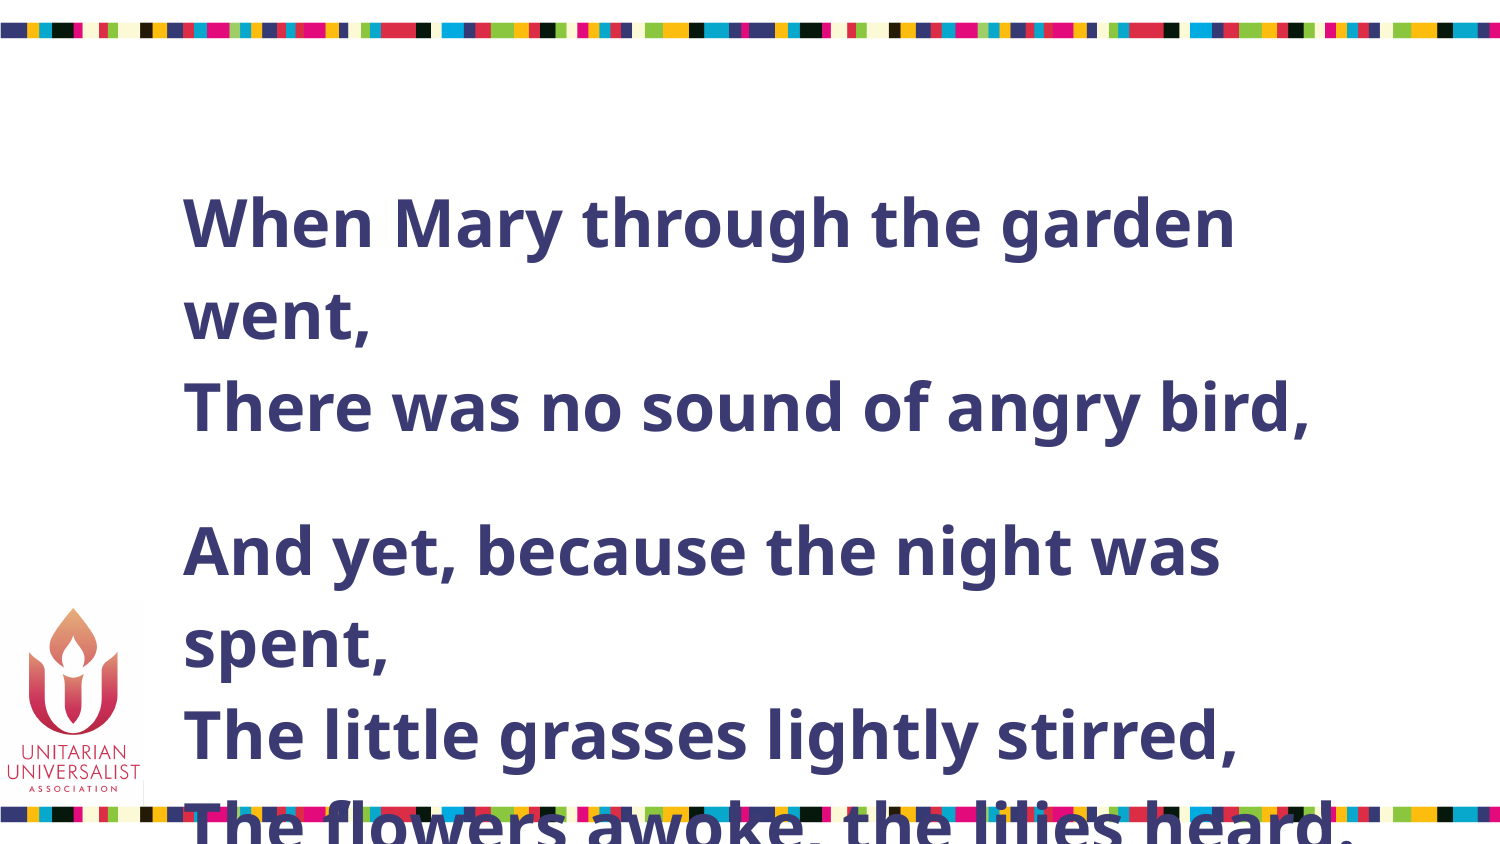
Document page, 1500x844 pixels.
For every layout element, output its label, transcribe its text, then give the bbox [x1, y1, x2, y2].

picture [0, 600, 1500, 824]
text_box When Mary through the garden went, There was no sound of angry bird, And yet, because the night was spent, The little grasses lightly stirred, The flowers awoke, the lilies heard. [168, 154, 1421, 805]
text_box When Mary through the garden went, There was no sound of angry bird, And yet, because the night was spent, The little grasses lightly stirred, The flowers awoke, the lilies heard. [168, 832, 1421, 844]
picture [0, 22, 1500, 40]
